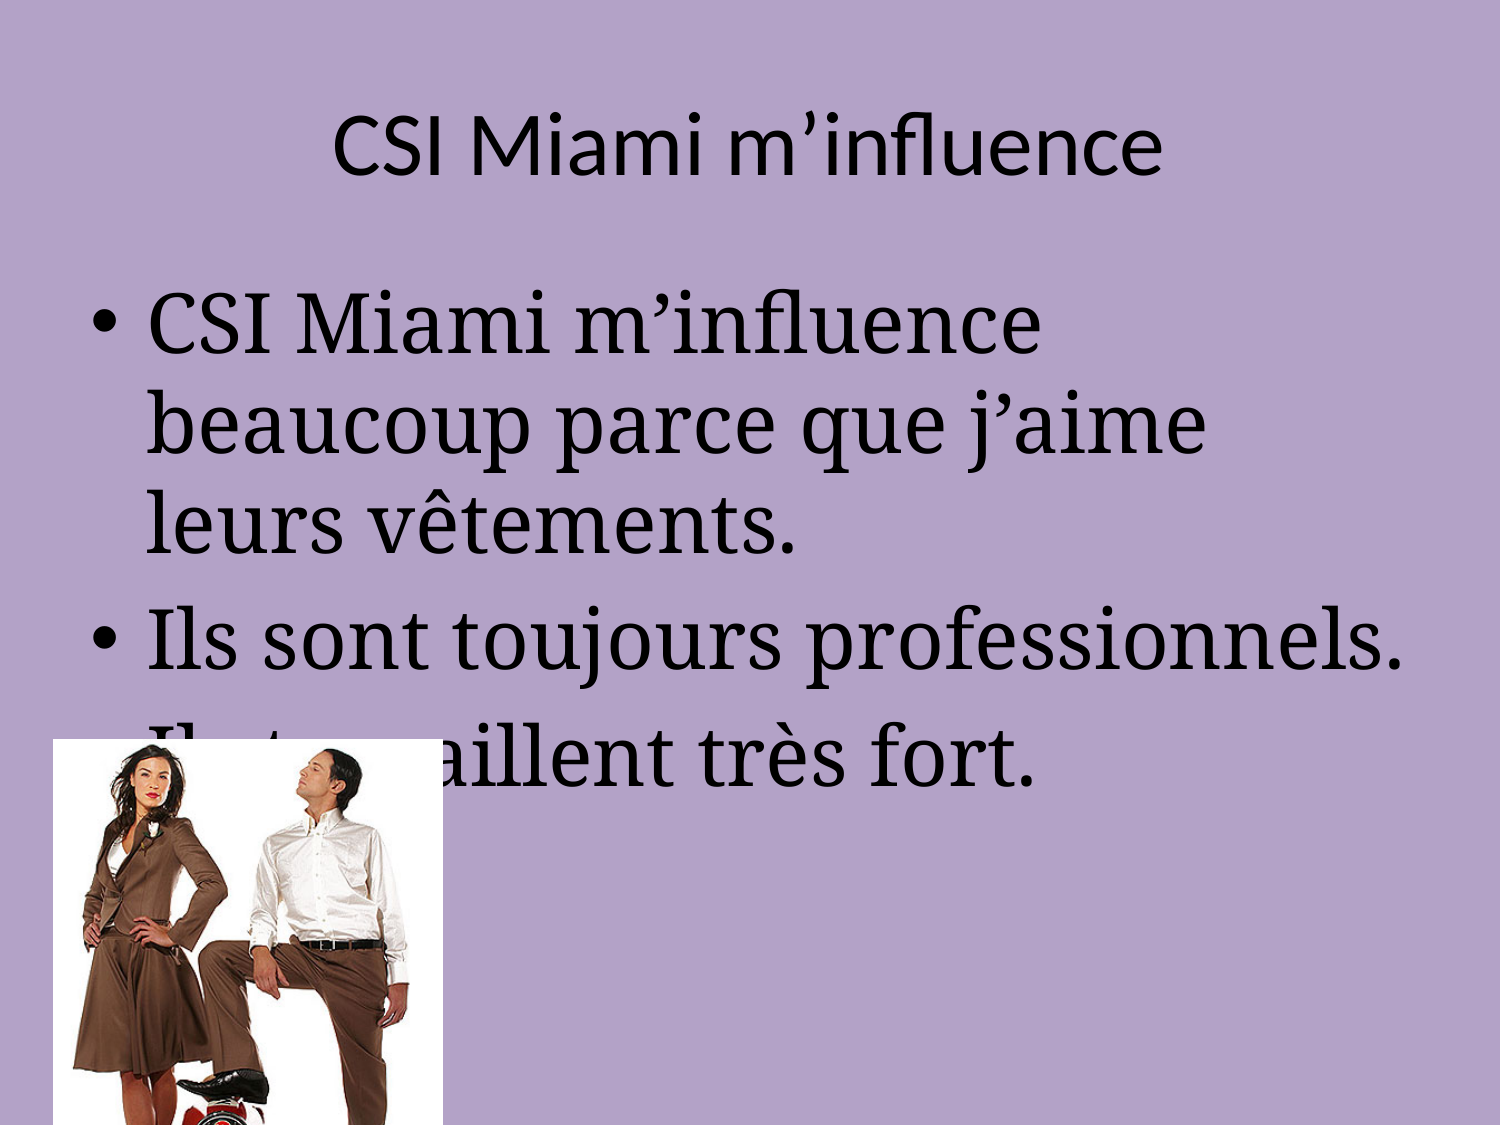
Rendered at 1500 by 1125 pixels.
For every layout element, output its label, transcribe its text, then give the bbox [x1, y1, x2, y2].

title CSI Miami m’influence [75, 45, 1425, 233]
list CSI Miami m’influence beaucoup parce que j’aime leurs vêtements. Ils sont toujours professionnels. Ils travaillent très fort. [75, 262, 1425, 1005]
picture [52, 739, 444, 1125]
